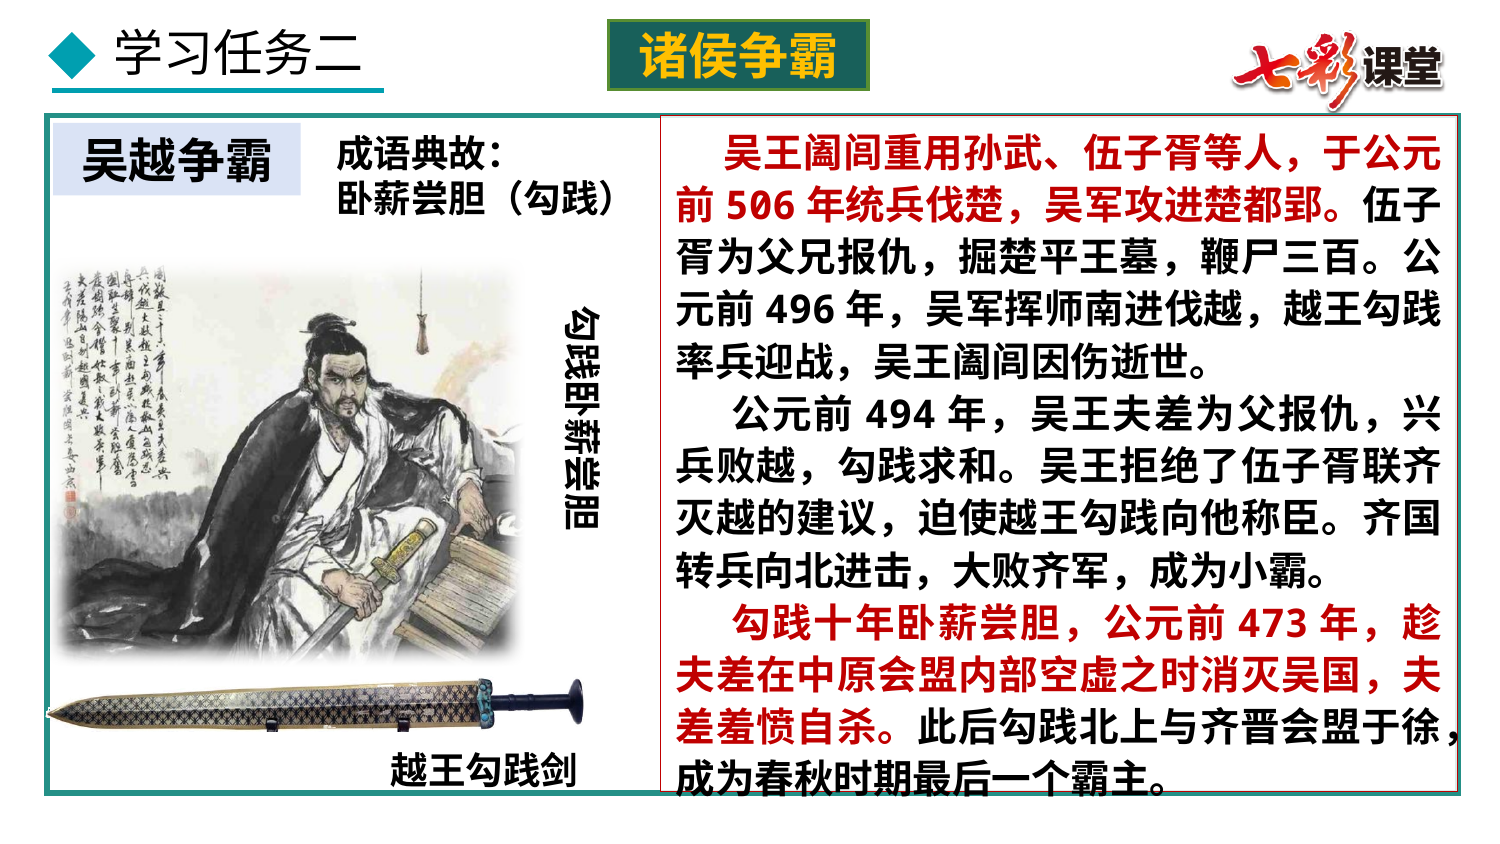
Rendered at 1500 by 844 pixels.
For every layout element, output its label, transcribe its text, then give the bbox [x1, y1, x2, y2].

text_box 诸侯争霸 [607, 19, 869, 90]
text_box 越王勾践剑 [29, 739, 594, 800]
picture [28, 256, 638, 732]
text_box 吴越争霸 [53, 122, 301, 196]
text_box 成语典故： 卧薪尝胆（勾践） [321, 122, 660, 273]
picture [1228, 26, 1449, 113]
text_box 勾践卧薪尝胆 [545, 298, 621, 659]
text_box 吴王阖闾重用孙武、伍子胥等人，于公元前506年统兵伐楚，吴军攻进楚都郢。伍子胥为父兄报仇，掘楚平王墓，鞭尸三百。公元前496年，吴军挥师南进伐越，越王勾践率兵迎战，吴王阖闾因伤逝世。 公元前494年，吴王夫差为父报仇，兴兵败越，勾践求和。吴王拒绝了伍子胥联齐灭越的建议，迫使越王勾践向他称臣。齐国转兵向北进击，大败齐军，成为小霸。 勾践十年卧薪尝胆，公元前473年，趁夫差在中原会盟内部空虚之时消灭吴国，夫差羞愤自杀。此后勾践北上与齐晋会盟于徐，成为春秋时期最后一个霸主。 [660, 115, 1458, 792]
